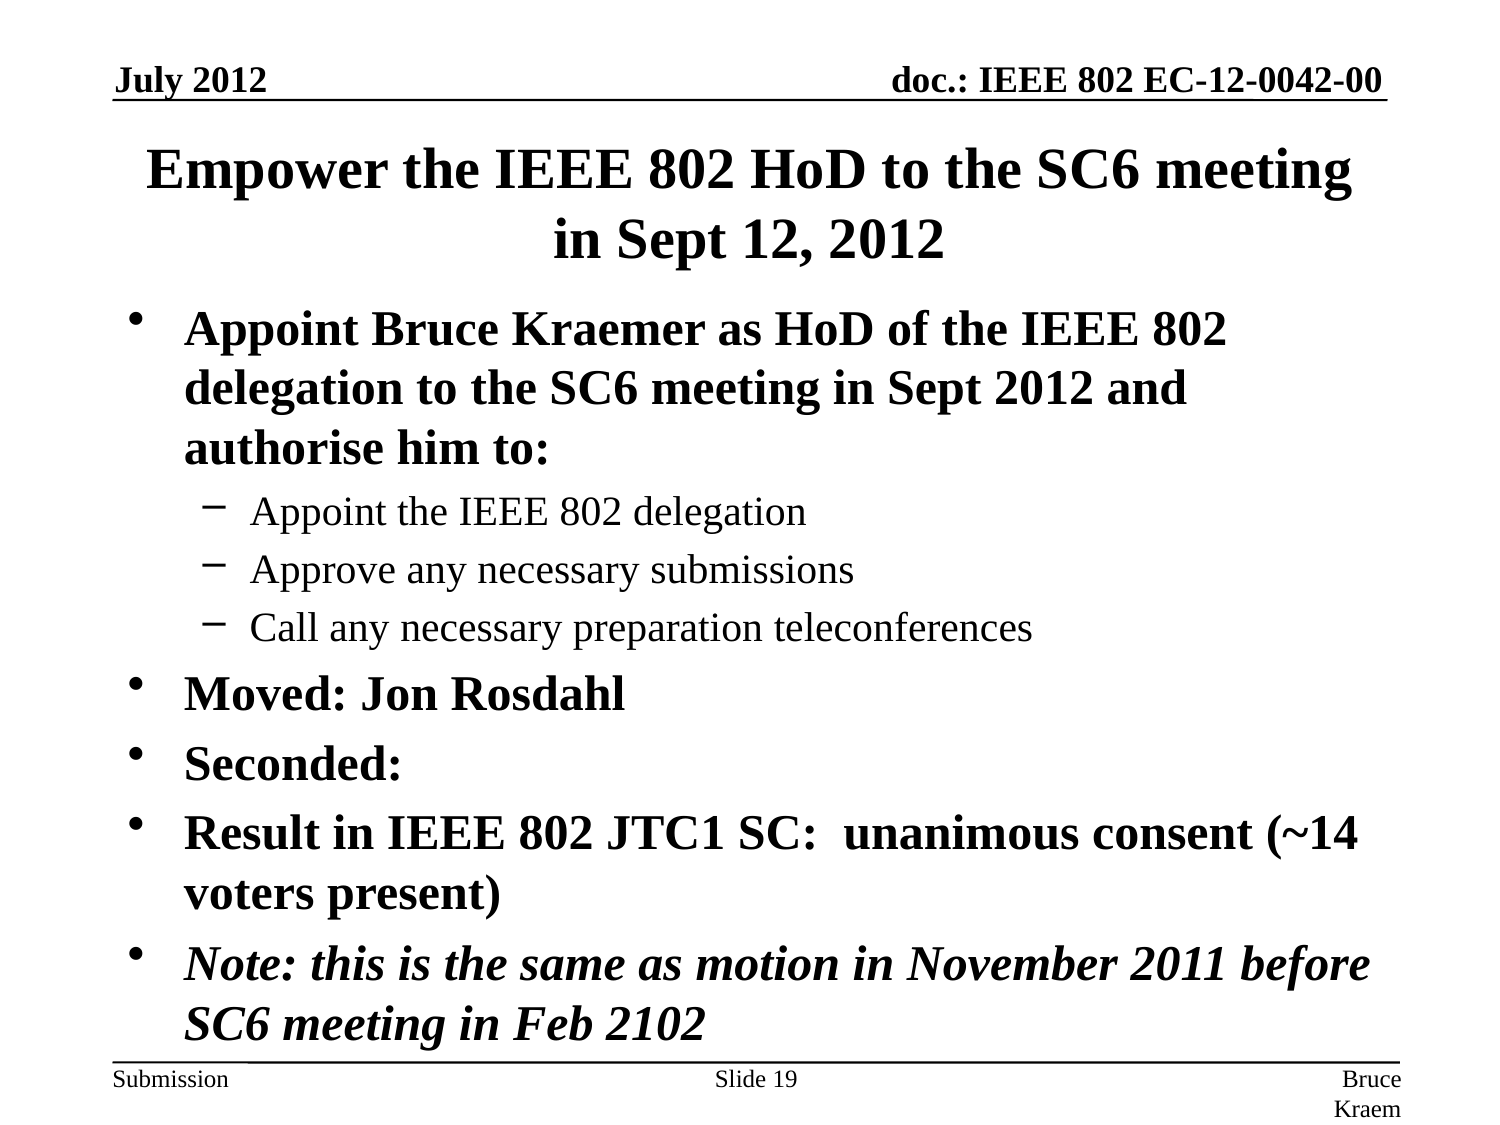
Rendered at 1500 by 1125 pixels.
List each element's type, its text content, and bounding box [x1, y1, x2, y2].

slide_number Slide 19 [712, 1061, 800, 1093]
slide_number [114, 54, 374, 101]
footer Bruce Kraemer, Marvell [1324, 1061, 1402, 1093]
title Empower the IEEE 802 HoD to the SC6 meeting in Sept 12, 2012 [112, 112, 1388, 287]
list Appoint Bruce Kraemer as HoD of the IEEE 802 delegation to the SC6 meeting in Sept 2012 and authorise him to: Appoint the IEEE 802 delegation Approve any necessary submissions Call any necessary preparation teleconferences Moved: Jon Rosdahl Seconded: Result in IEEE 802 JTC1 SC: unanimous consent (~14 voters present) Note: this is the same as motion in November 2011 before SC6 meeting in Feb 2102 [112, 287, 1388, 1050]
